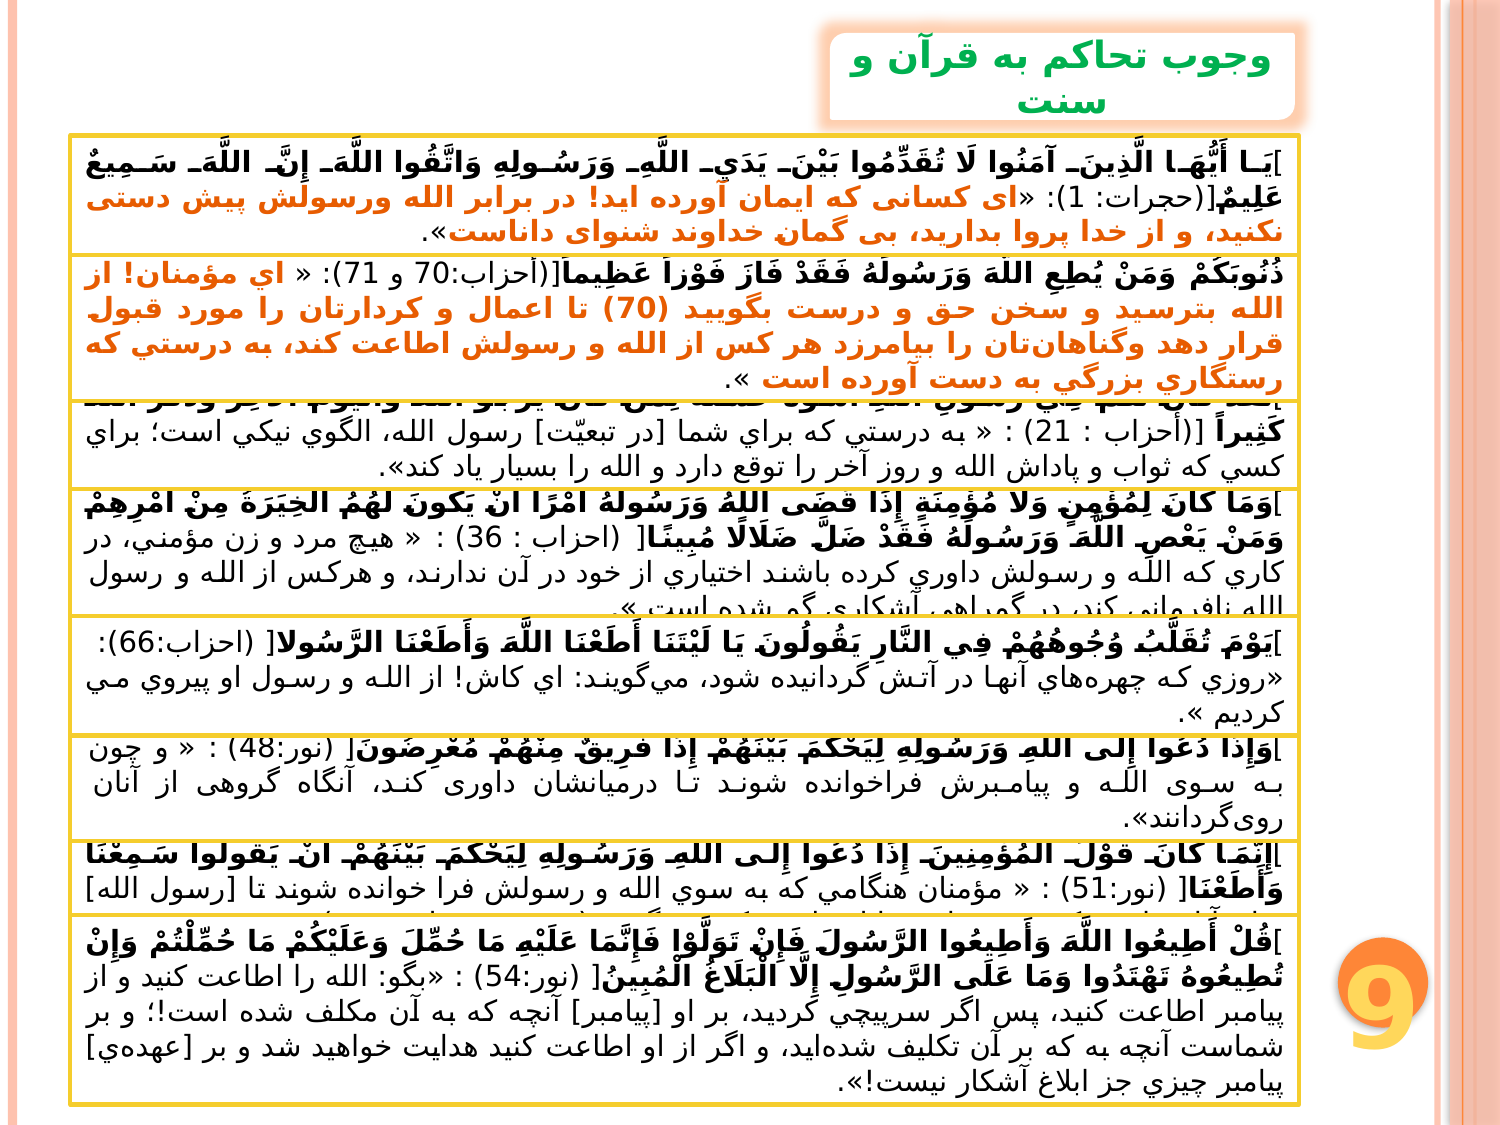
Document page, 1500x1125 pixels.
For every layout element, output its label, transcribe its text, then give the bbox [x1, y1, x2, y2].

text_box وجوب تحاکم به قرآن و سنت [829, 32, 1295, 120]
text_box ]إِنَّمَا كَانَ قَوْلَ الْمُؤْمِنِينَ إِذَا دُعُوا إِلَى اللَّهِ وَرَسُولِهِ لِيَحْكُمَ بَيْنَهُمْ أَنْ يَقُولُوا سَمِعْنَا وَأَطَعْنَا[ (نور:51) : « مؤمنان هنگامي كه به سوي الله و رسولش فرا خوانده شوند تا [رسول الله] ميان آنان داوري كند سخنشان تنها اين است كه مي گويند:(شنيديم فرمان برديم) ». [68, 843, 1301, 913]
text_box ]وَإِذَا دُعُوا إِلَى اللَّهِ وَرَسُولِهِ لِيَحْكُمَ بَيْنَهُمْ إِذَا فَرِيقٌ مِنْهُمْ مُعْرِضُونَ[ (نور:48) : « و چون به سوی الله و پیامبرش فراخوانده شوند تا درمیانشان داوری کند، آنگاه گروهی از آنان روی‌گردانند». [68, 738, 1301, 843]
text_box ]يَوْمَ تُقَلَّبُ وُجُوهُهُمْ فِي النَّارِ يَقُولُونَ يَا لَيْتَنَا أَطَعْنَا اللَّهَ وَأَطَعْنَا الرَّسُولا[ (احزاب:66): «روزي كه چهره‌هاي آنها در آتش گردانيده شود، مي‌گويند: اي كاش! از الله و رسول او پيروي مي كرديم ». [68, 614, 1301, 738]
text_box ]يَا أَيُّهَا الَّذِينَ آمَنُوا لَا تُقَدِّمُوا بَيْنَ يَدَيِ اللَّهِ وَرَسُولِهِ وَاتَّقُوا اللَّهَ إِنَّ اللَّهَ سَمِيعٌ عَلِيمٌ[(حجرات: 1): «ای کسانی که ایمان آورده اید! در برابر الله ورسولش پیش دستی نکنید، و از خدا پروا بدارید، بی گمان خداوند شنوای داناست». [68, 133, 1301, 257]
text_box ]يَا أَيُّهَا الَّذِينَ آمَنُوا اتَّقُوا اللَّهَ وَقُولُوا قَوْلًا سَدِيدًا (70) يُصْلِحْ لَكُمْ أَعْمَالَكُمْ وَيَغْفِرْ لَكُمْ ذُنُوبَكُمْ وَمَنْ يُطِعِ اللَّهَ وَرَسُولَهُ فَقَدْ فَازَ فَوْزاً عَظِيماً[(أحزاب:70 و 71): « اي مؤمنان! از الله بترسيد و سخن حق و درست بگوييد (70) تا اعمال و كردارتان را مورد قبول قرار دهد وگناهان‌تان را بيامرزد هر كس از الله و رسولش اطاعت كند، به درستي كه رستگاري بزرگي به دست آورده است ». [68, 257, 1301, 403]
text_box ]لَقَدْ كَانَ لَكُمْ فِي رَسُولِ اللَّهِ أُسْوَةٌ حَسَنَةٌ لِمَنْ كَانَ يَرْجُو اللَّهَ وَالْيَوْمَ الْآخِرَ وَذَكَرَ اللَّهَ كَثِيراً [(أحزاب : 21) : « به درستي كه براي شما [در تبعيّت] رسول الله، الگوي نيكي است؛ براي كسي كه ثواب و پاداش الله و روز آخر را توقع دارد و الله را بسيار ياد كند». [68, 403, 1301, 491]
text_box ]قُلْ أَطِيعُوا اللَّهَ وَأَطِيعُوا الرَّسُولَ فَإِنْ تَوَلَّوْا فَإِنَّمَا عَلَيْهِ مَا حُمِّلَ وَعَلَيْكُمْ مَا حُمِّلْتُمْ وَإِنْ تُطِيعُوهُ تَهْتَدُوا وَمَا عَلَى الرَّسُولِ إِلَّا الْبَلَاغُ الْمُبِينُ[ (نور:54) : «بگو: الله را اطاعت كنيد و از پيامبر اطاعت كنيد، پس اگر سرپيچي كرديد، بر او [پيامبر] آنچه كه به آن مكلف شده است!؛ و بر شماست آنچه به كه بر آن تكليف شده‌ايد، و اگر از او اطاعت كنيد هدايت خواهيد شد و بر [عهده‌ي] پيامبر چيزي جز ابلاغ آشكار نيست!». [68, 913, 1301, 1107]
text_box 9 [1328, 928, 1435, 1079]
text_box ]وَمَا كَانَ لِمُؤْمِنٍ وَلَا مُؤْمِنَةٍ إِذَا قَضَى اللَّهُ وَرَسُولُهُ أَمْرًا أَنْ يَكُونَ لَهُمُ الْخِيَرَةُ مِنْ أَمْرِهِمْ وَمَنْ يَعْصِ اللَّهَ وَرَسُولَهُ فَقَدْ ضَلَّ ضَلَالًا مُبِينًا[ (احزاب : 36) : « هيچ مرد و زن مؤمني، در كاري كه الله و رسولش داوري كرده باشند اختياري از خود در آن ندارند، و هركس از الله و رسول الله نافرماني كند، در گمراهي آشكاري گم شده است ». [68, 491, 1301, 614]
